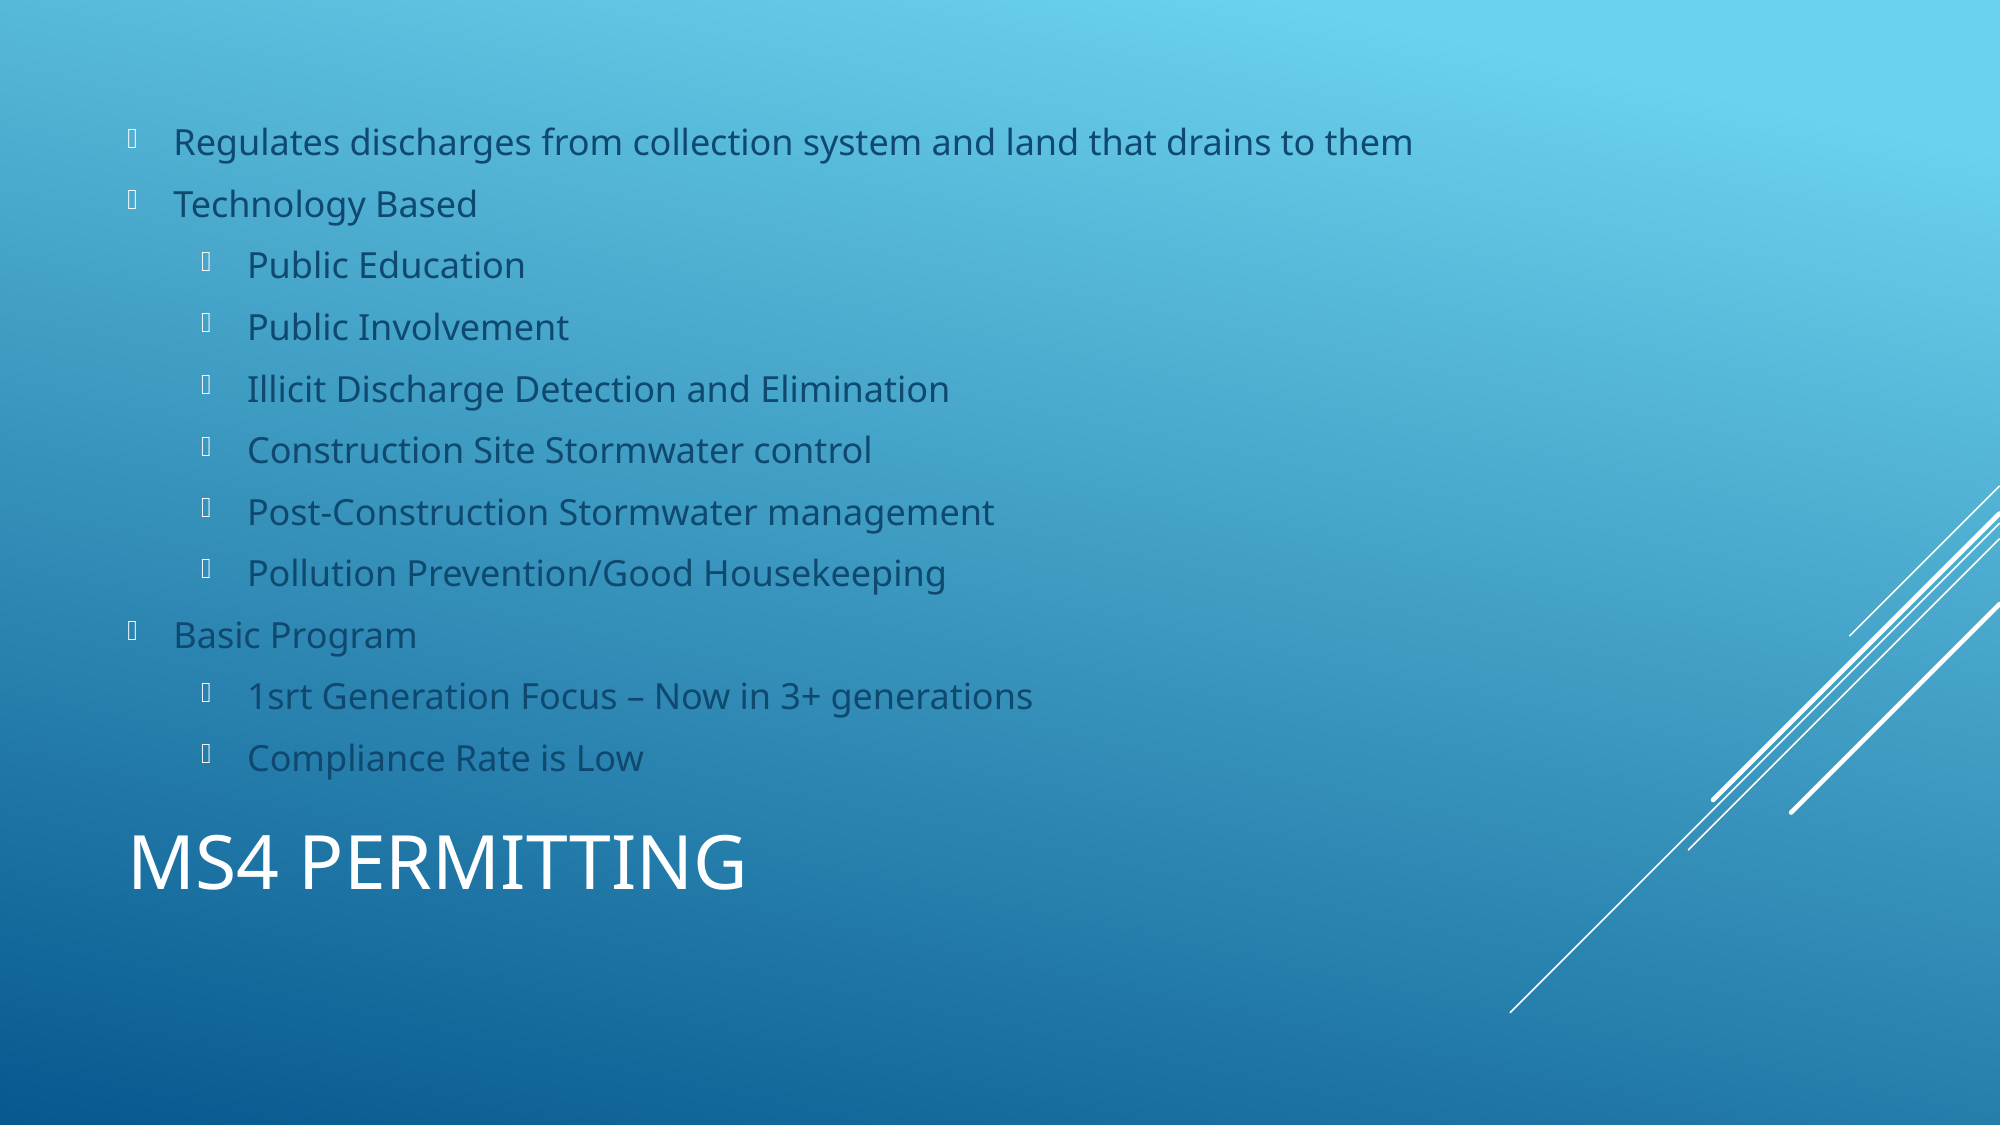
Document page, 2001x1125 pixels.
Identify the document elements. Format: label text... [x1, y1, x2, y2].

list Regulates discharges from collection system and land that drains to them Technology Based Public Education Public Involvement Illicit Discharge Detection and Elimination Construction Site Stormwater control Post-Construction Stormwater management Pollution Prevention/Good Housekeeping Basic Program 1srt Generation Focus – Now in 3+ generations Compliance Rate is Low [112, 112, 1536, 795]
title MS4 Permitting [112, 795, 1513, 984]
